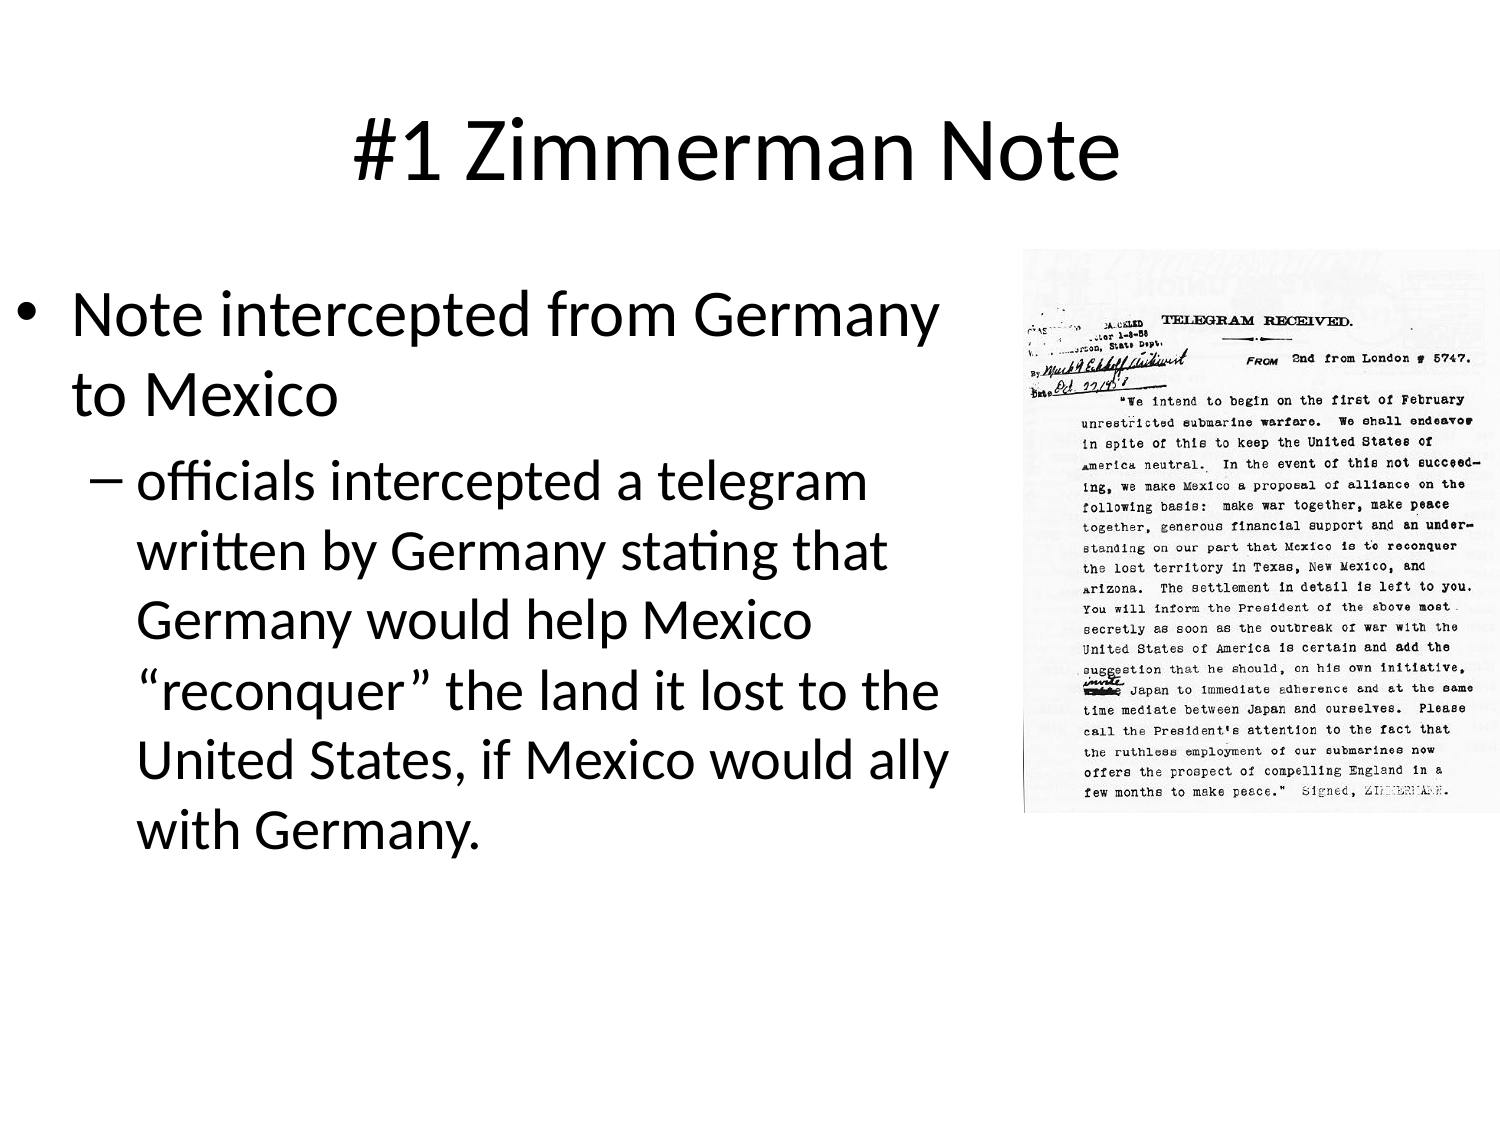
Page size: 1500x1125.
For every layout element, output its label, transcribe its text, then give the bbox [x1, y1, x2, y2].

title #1 Zimmerman Note [62, 50, 1413, 238]
list Note intercepted from Germany to Mexico officials intercepted a telegram written by Germany stating that Germany would help Mexico “reconquer” the land it lost to the United States, if Mexico would ally with Germany. [0, 262, 1000, 1005]
picture [1023, 249, 1500, 813]
